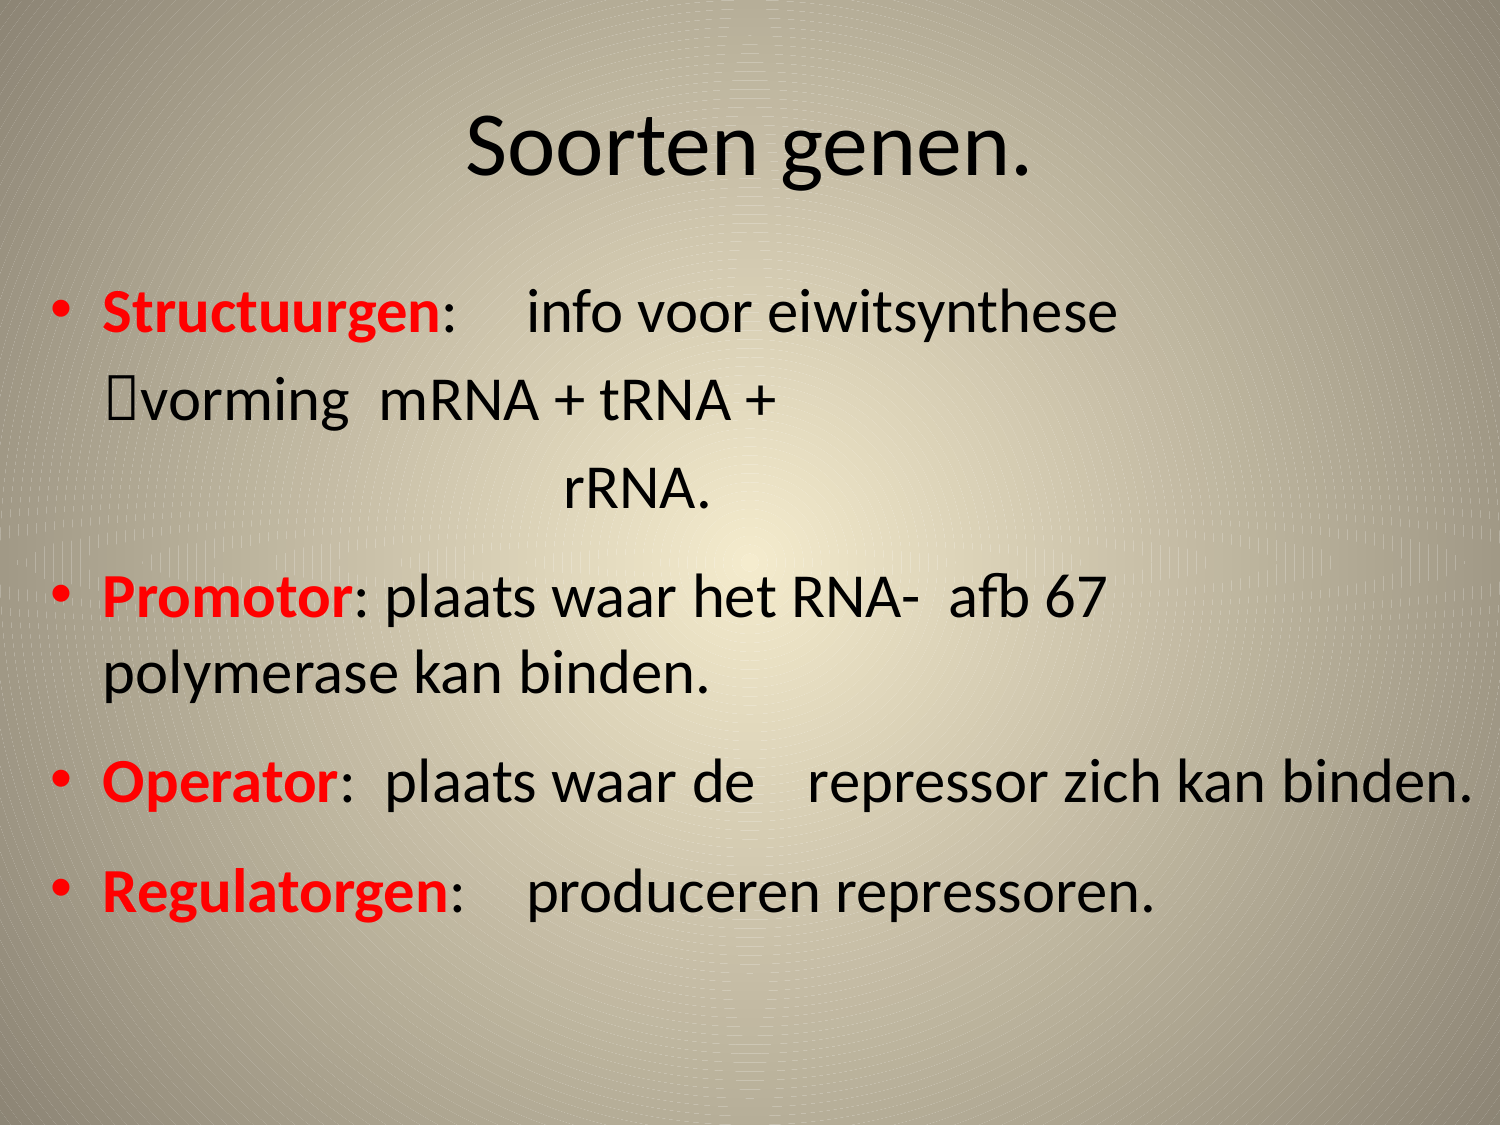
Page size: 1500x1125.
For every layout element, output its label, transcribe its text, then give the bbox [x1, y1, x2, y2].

list Structuurgen: info voor eiwitsynthese vorming mRNA + tRNA + rRNA. Promotor: plaats waar het RNA- afb 67 polymerase kan binden. Operator: plaats waar de repressor zich kan binden. Regulatorgen: produceren repressoren. [35, 262, 1500, 1005]
title Soorten genen. [75, 45, 1425, 233]
